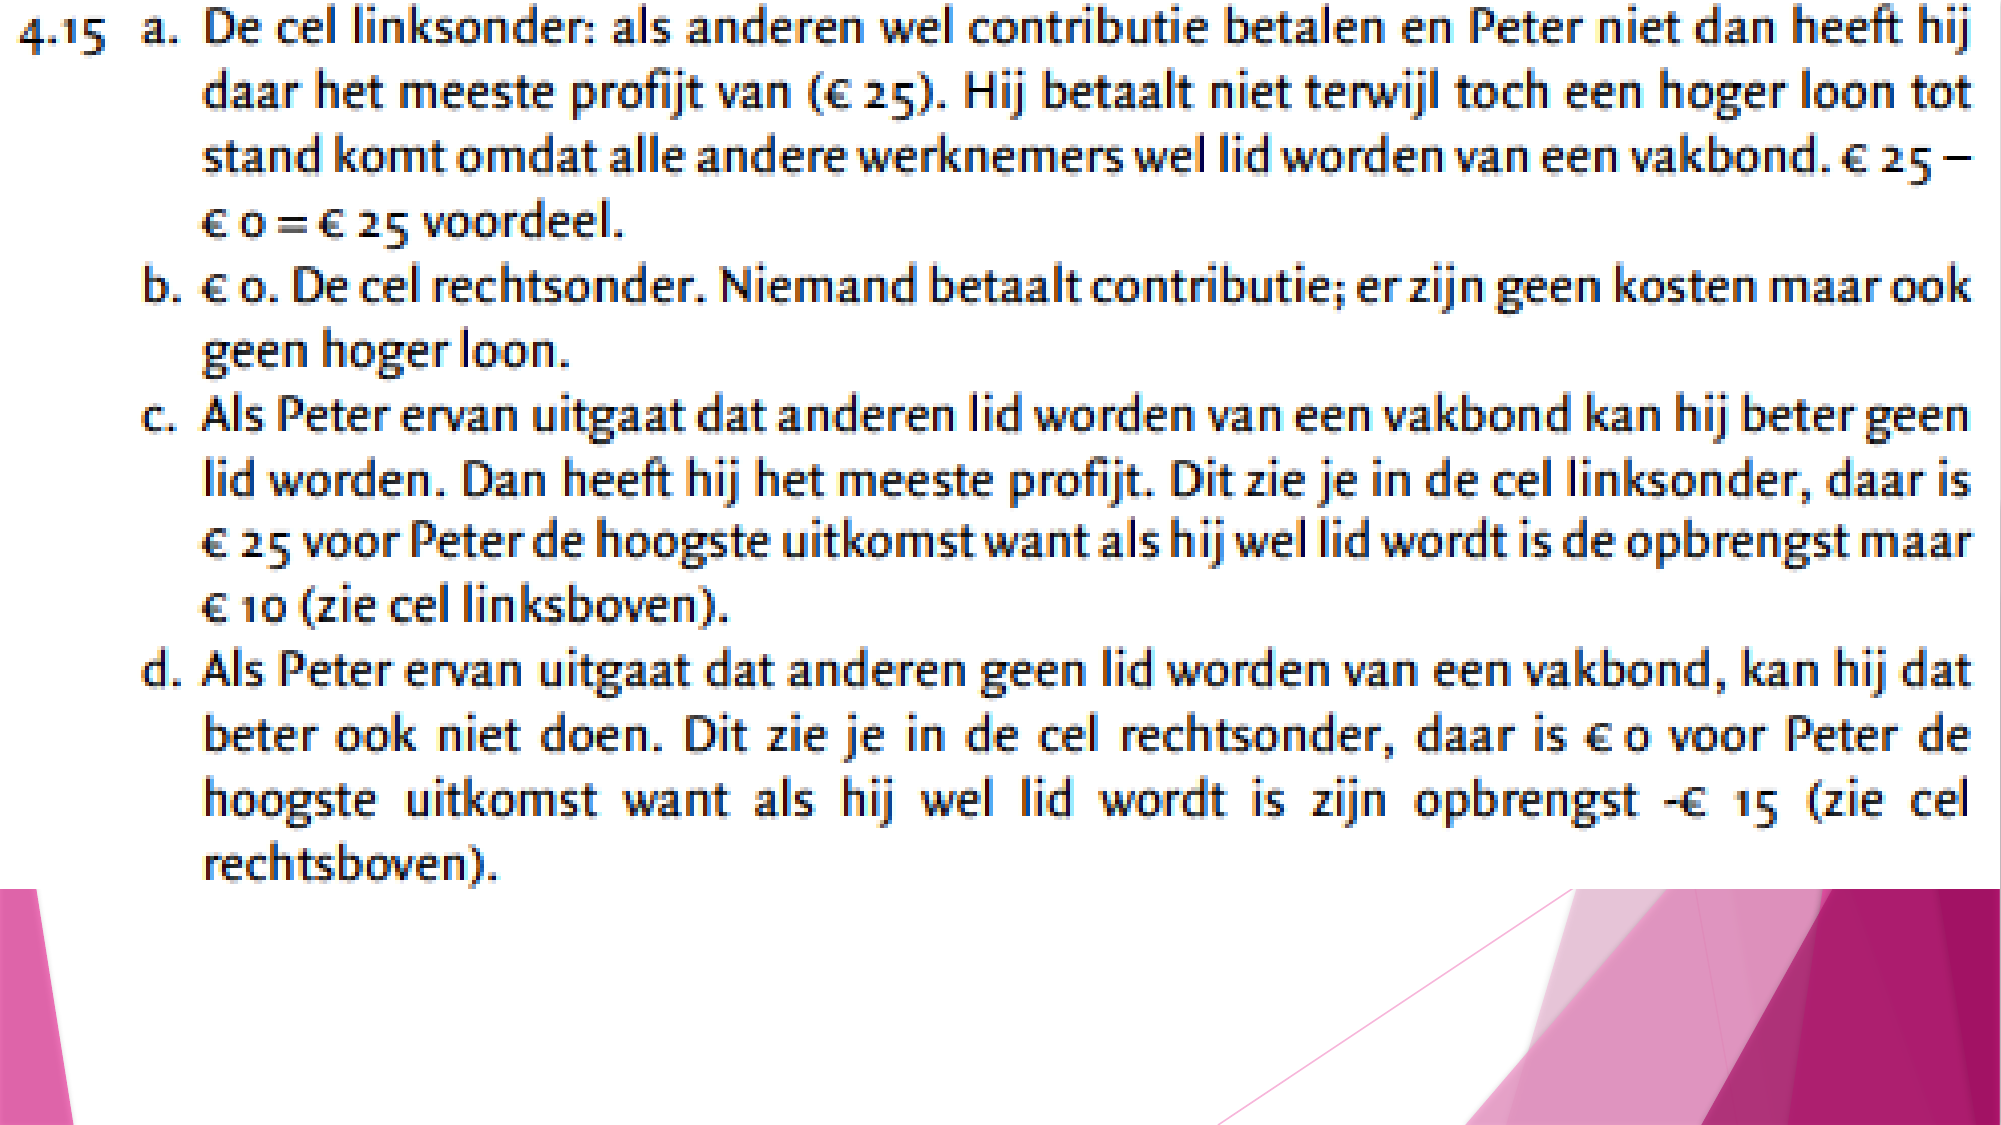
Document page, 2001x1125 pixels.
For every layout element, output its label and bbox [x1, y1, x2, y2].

picture [0, 0, 2000, 890]
